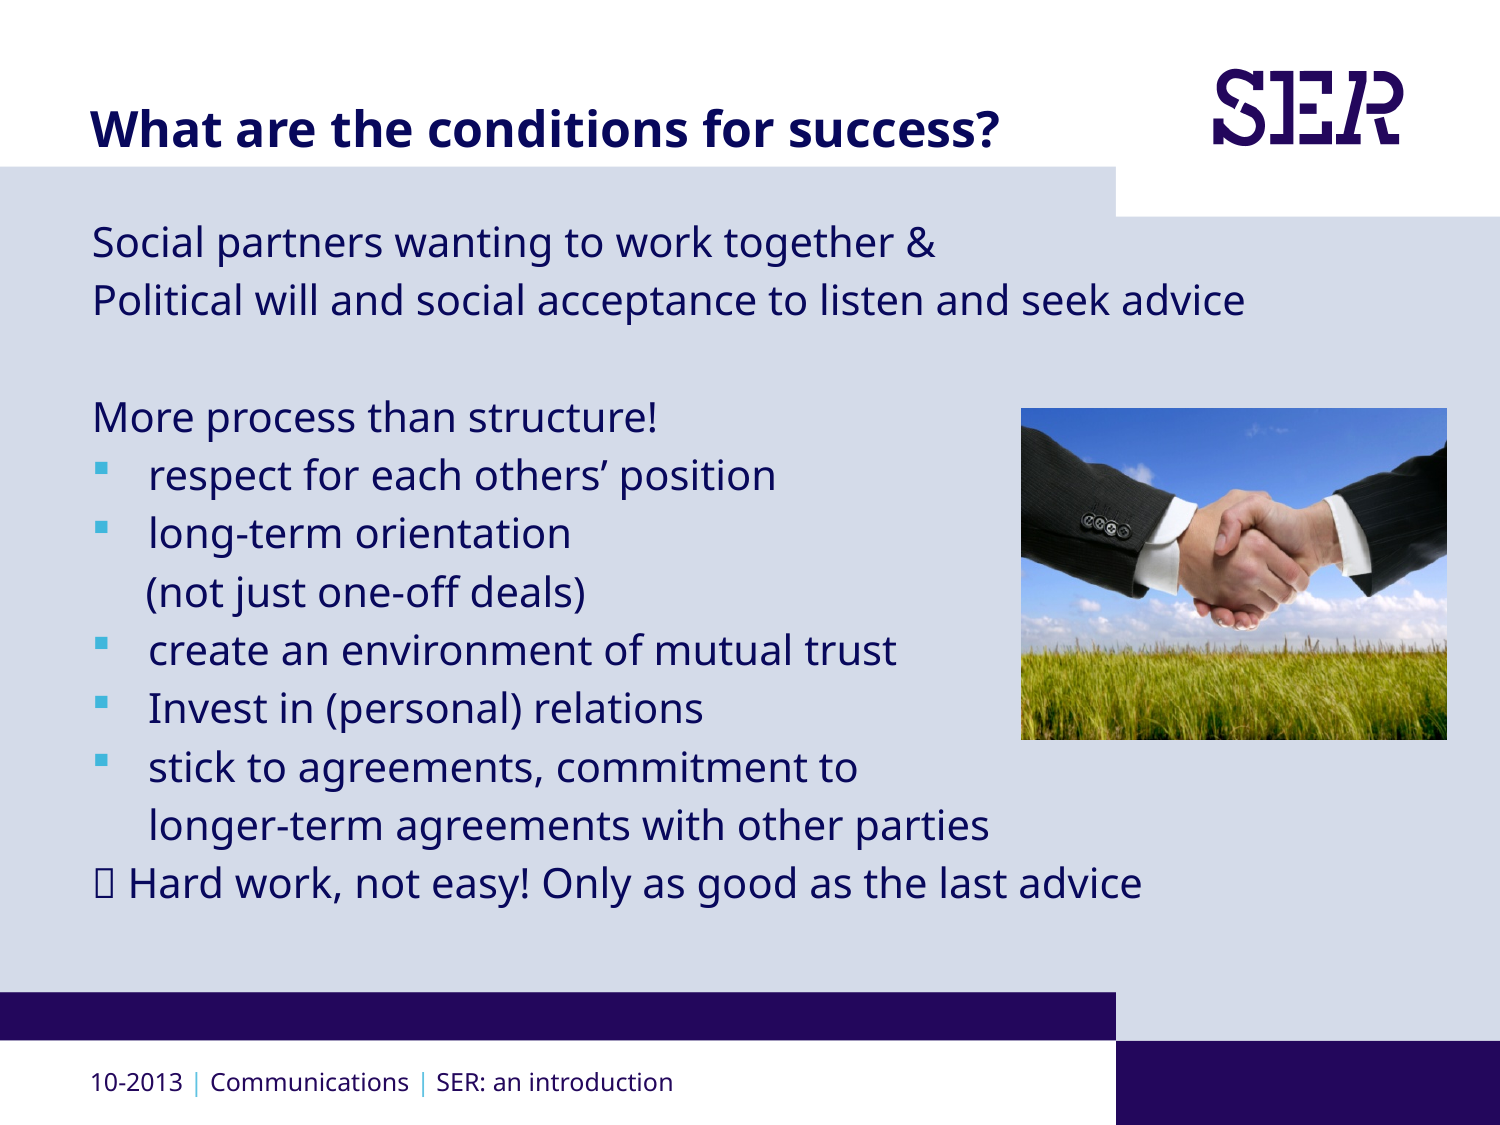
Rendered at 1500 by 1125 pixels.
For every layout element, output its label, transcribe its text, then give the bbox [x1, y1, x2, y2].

picture [0, 992, 1500, 1125]
list Social partners wanting to work together & Political will and social acceptance to listen and seek advice More process than structure! respect for each others’ position long-term orientation (not just one-off deals) create an environment of mutual trust Invest in (personal) relations stick to agreements, commitment to longer-term agreements with other parties  Hard work, not easy! Only as good as the last advice [76, 207, 1428, 1010]
title What are the conditions for success? [74, 89, 1426, 233]
picture [0, 0, 1500, 217]
picture [1021, 408, 1448, 740]
